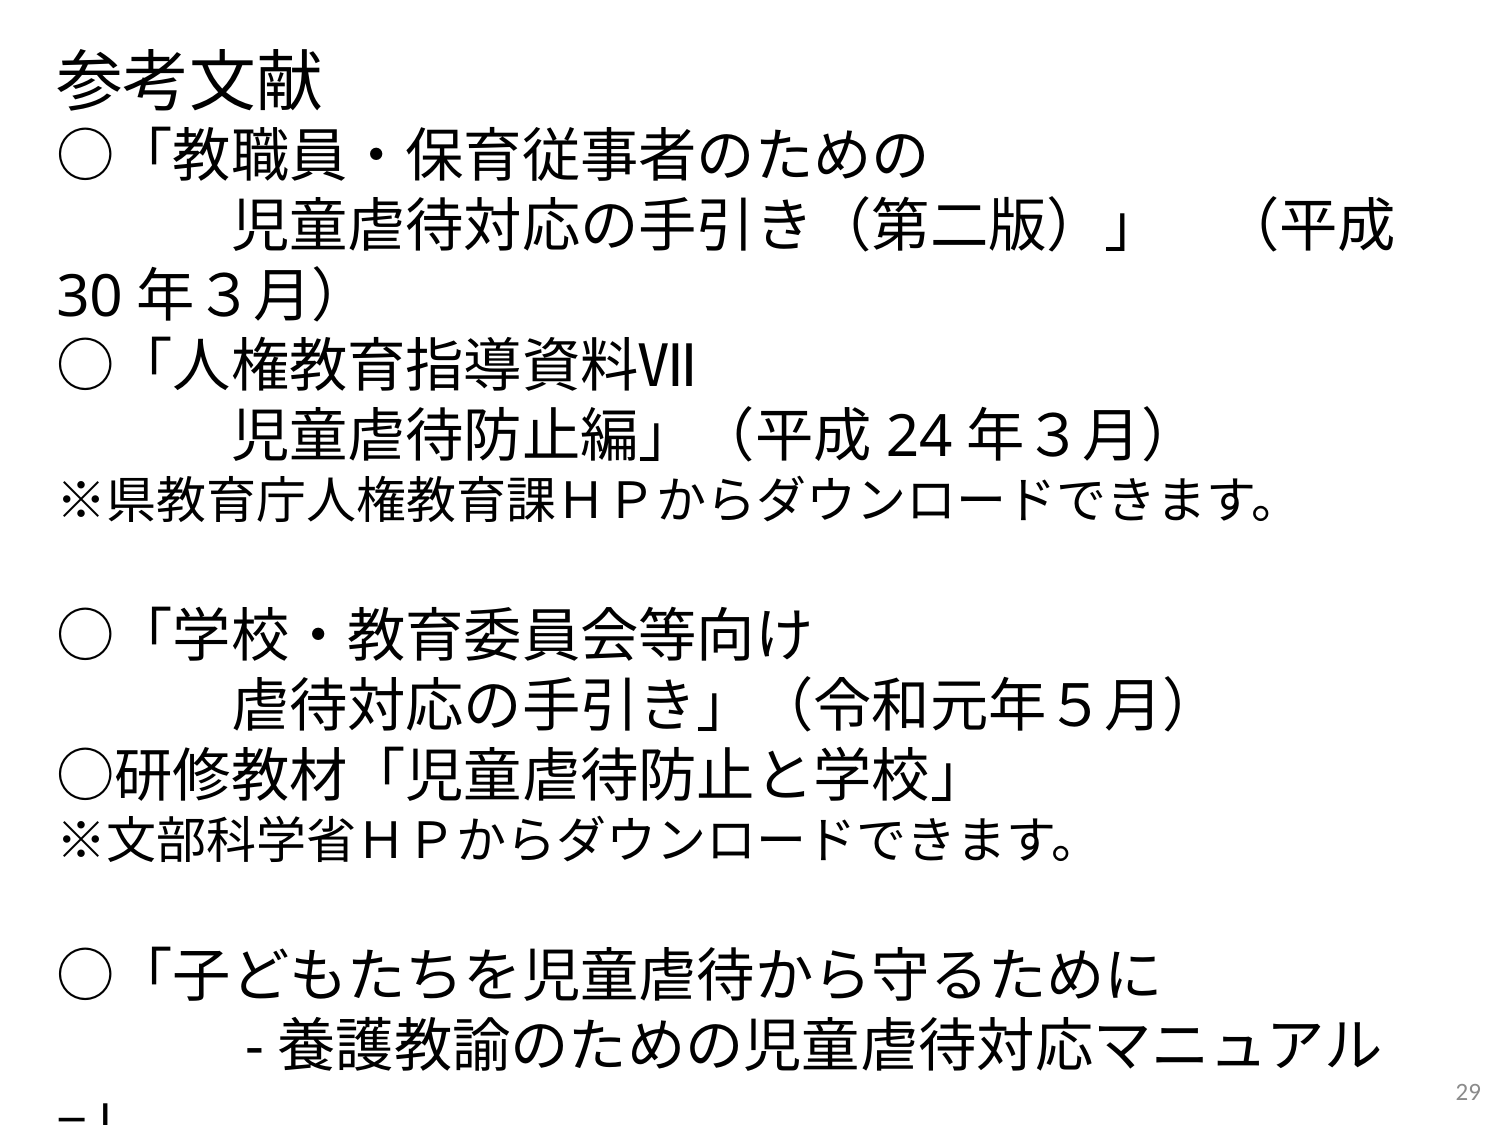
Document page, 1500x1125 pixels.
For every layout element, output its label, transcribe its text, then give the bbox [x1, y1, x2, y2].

slide_number 29 [1146, 1060, 1496, 1121]
title 参考文献 ○「教職員・保育従事者のための 児童虐待対応の手引き（第二版）」 （平成30年３月） ○「人権教育指導資料Ⅶ 児童虐待防止編」（平成24年３月） ※県教育庁人権教育課ＨＰからダウンロードできます。 ○「学校・教育委員会等向け 虐待対応の手引き」（令和元年５月） ○研修教材「児童虐待防止と学校」 ※文部科学省ＨＰからダウンロードできます。 ○「子どもたちを児童虐待から守るために -養護教諭のための児童虐待対応マニュアル–」 （公益財団法人 日本学校保健会） [41, 30, 1471, 1083]
